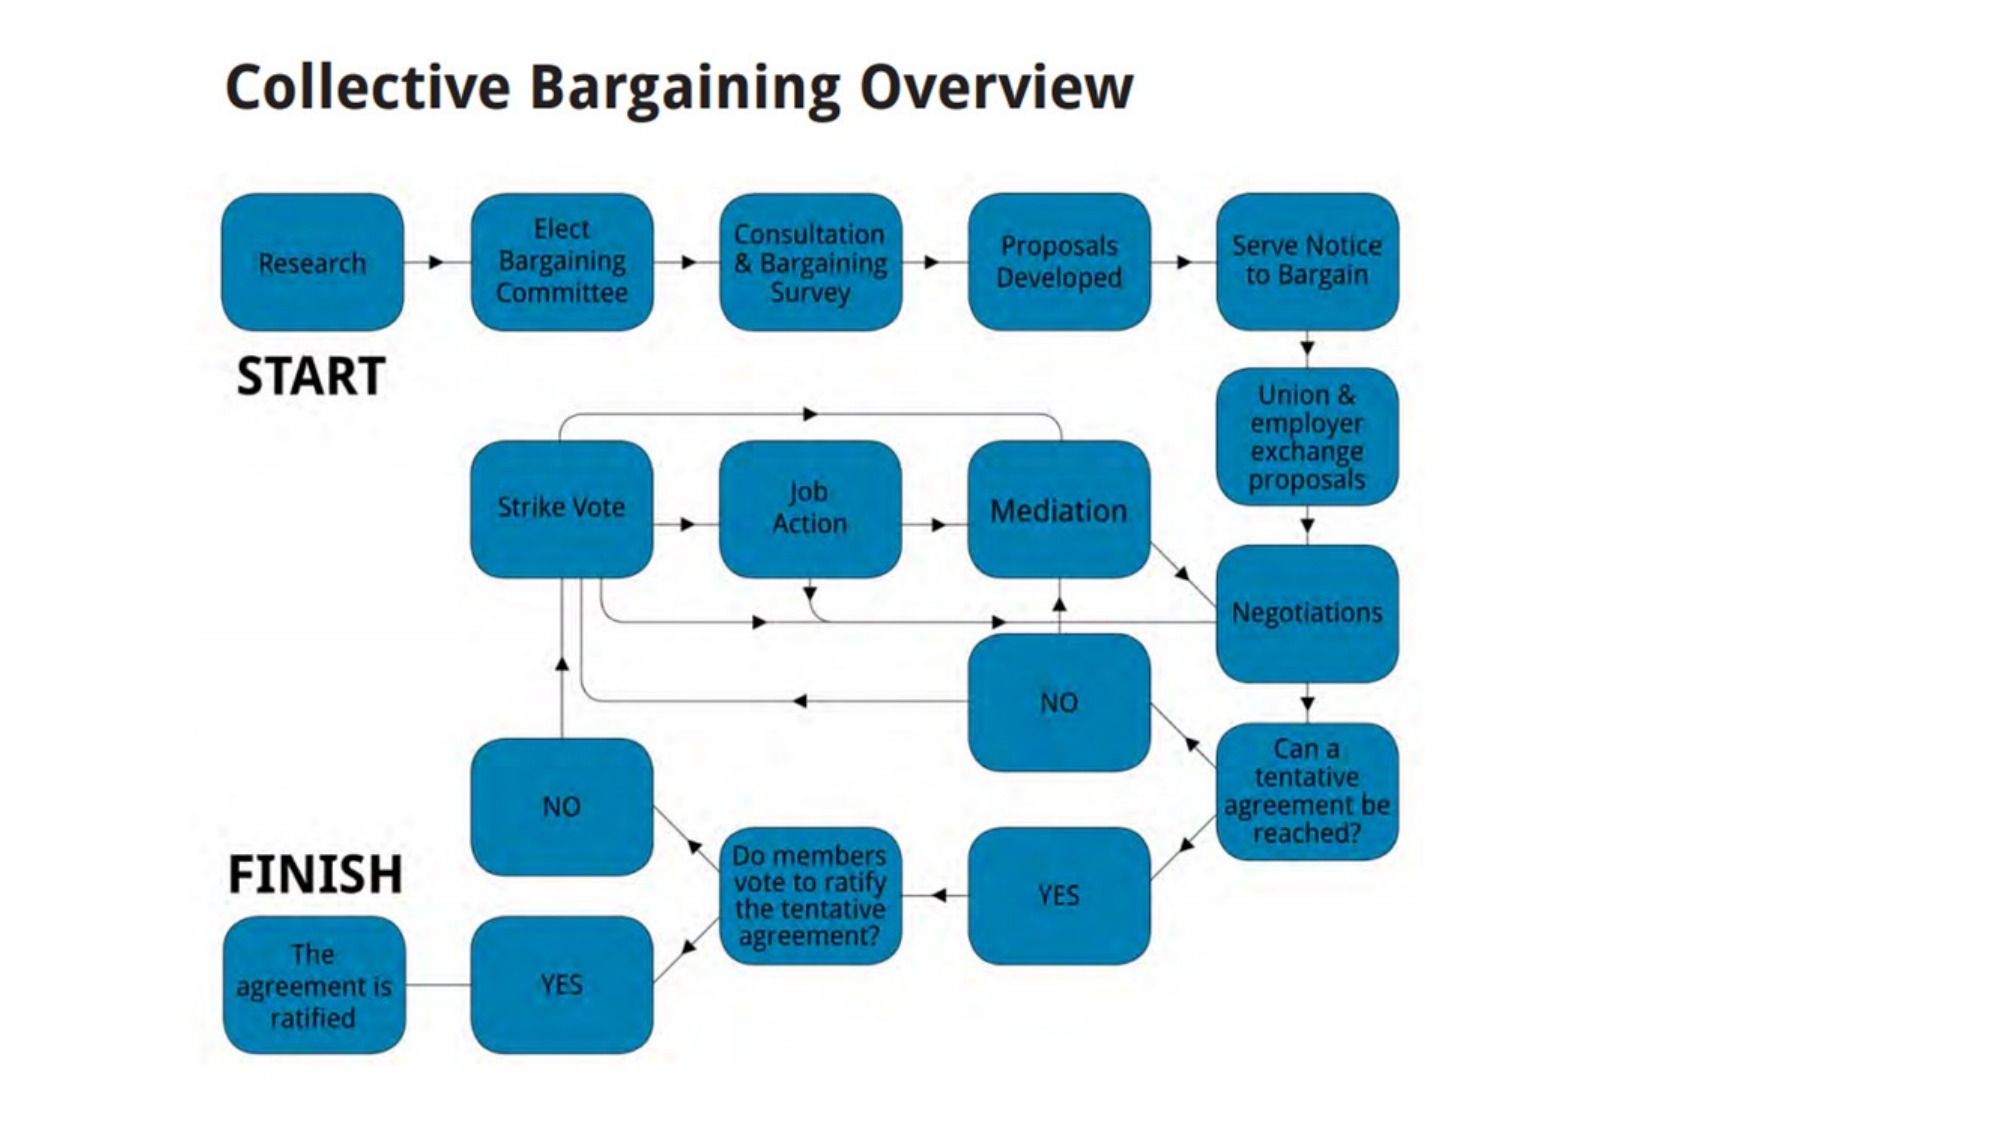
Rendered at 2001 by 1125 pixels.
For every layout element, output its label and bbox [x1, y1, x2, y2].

list [0, 43, 1758, 1125]
